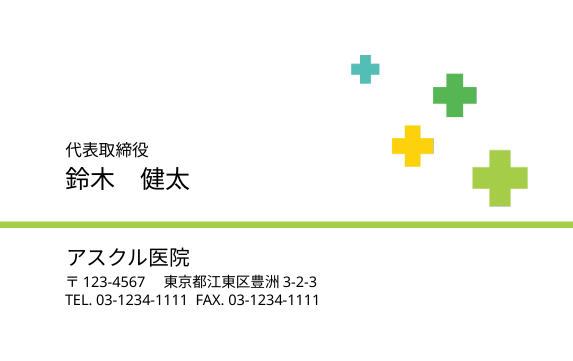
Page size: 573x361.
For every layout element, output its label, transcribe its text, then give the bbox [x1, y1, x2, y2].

text_box アスクル医院 [51, 237, 206, 265]
text_box 〒123-4567 東京都江東区豊洲3-2-3 TEL. 03-1234-1111 FAX. 03-1234-1111 [50, 265, 358, 316]
picture [0, 55, 573, 228]
